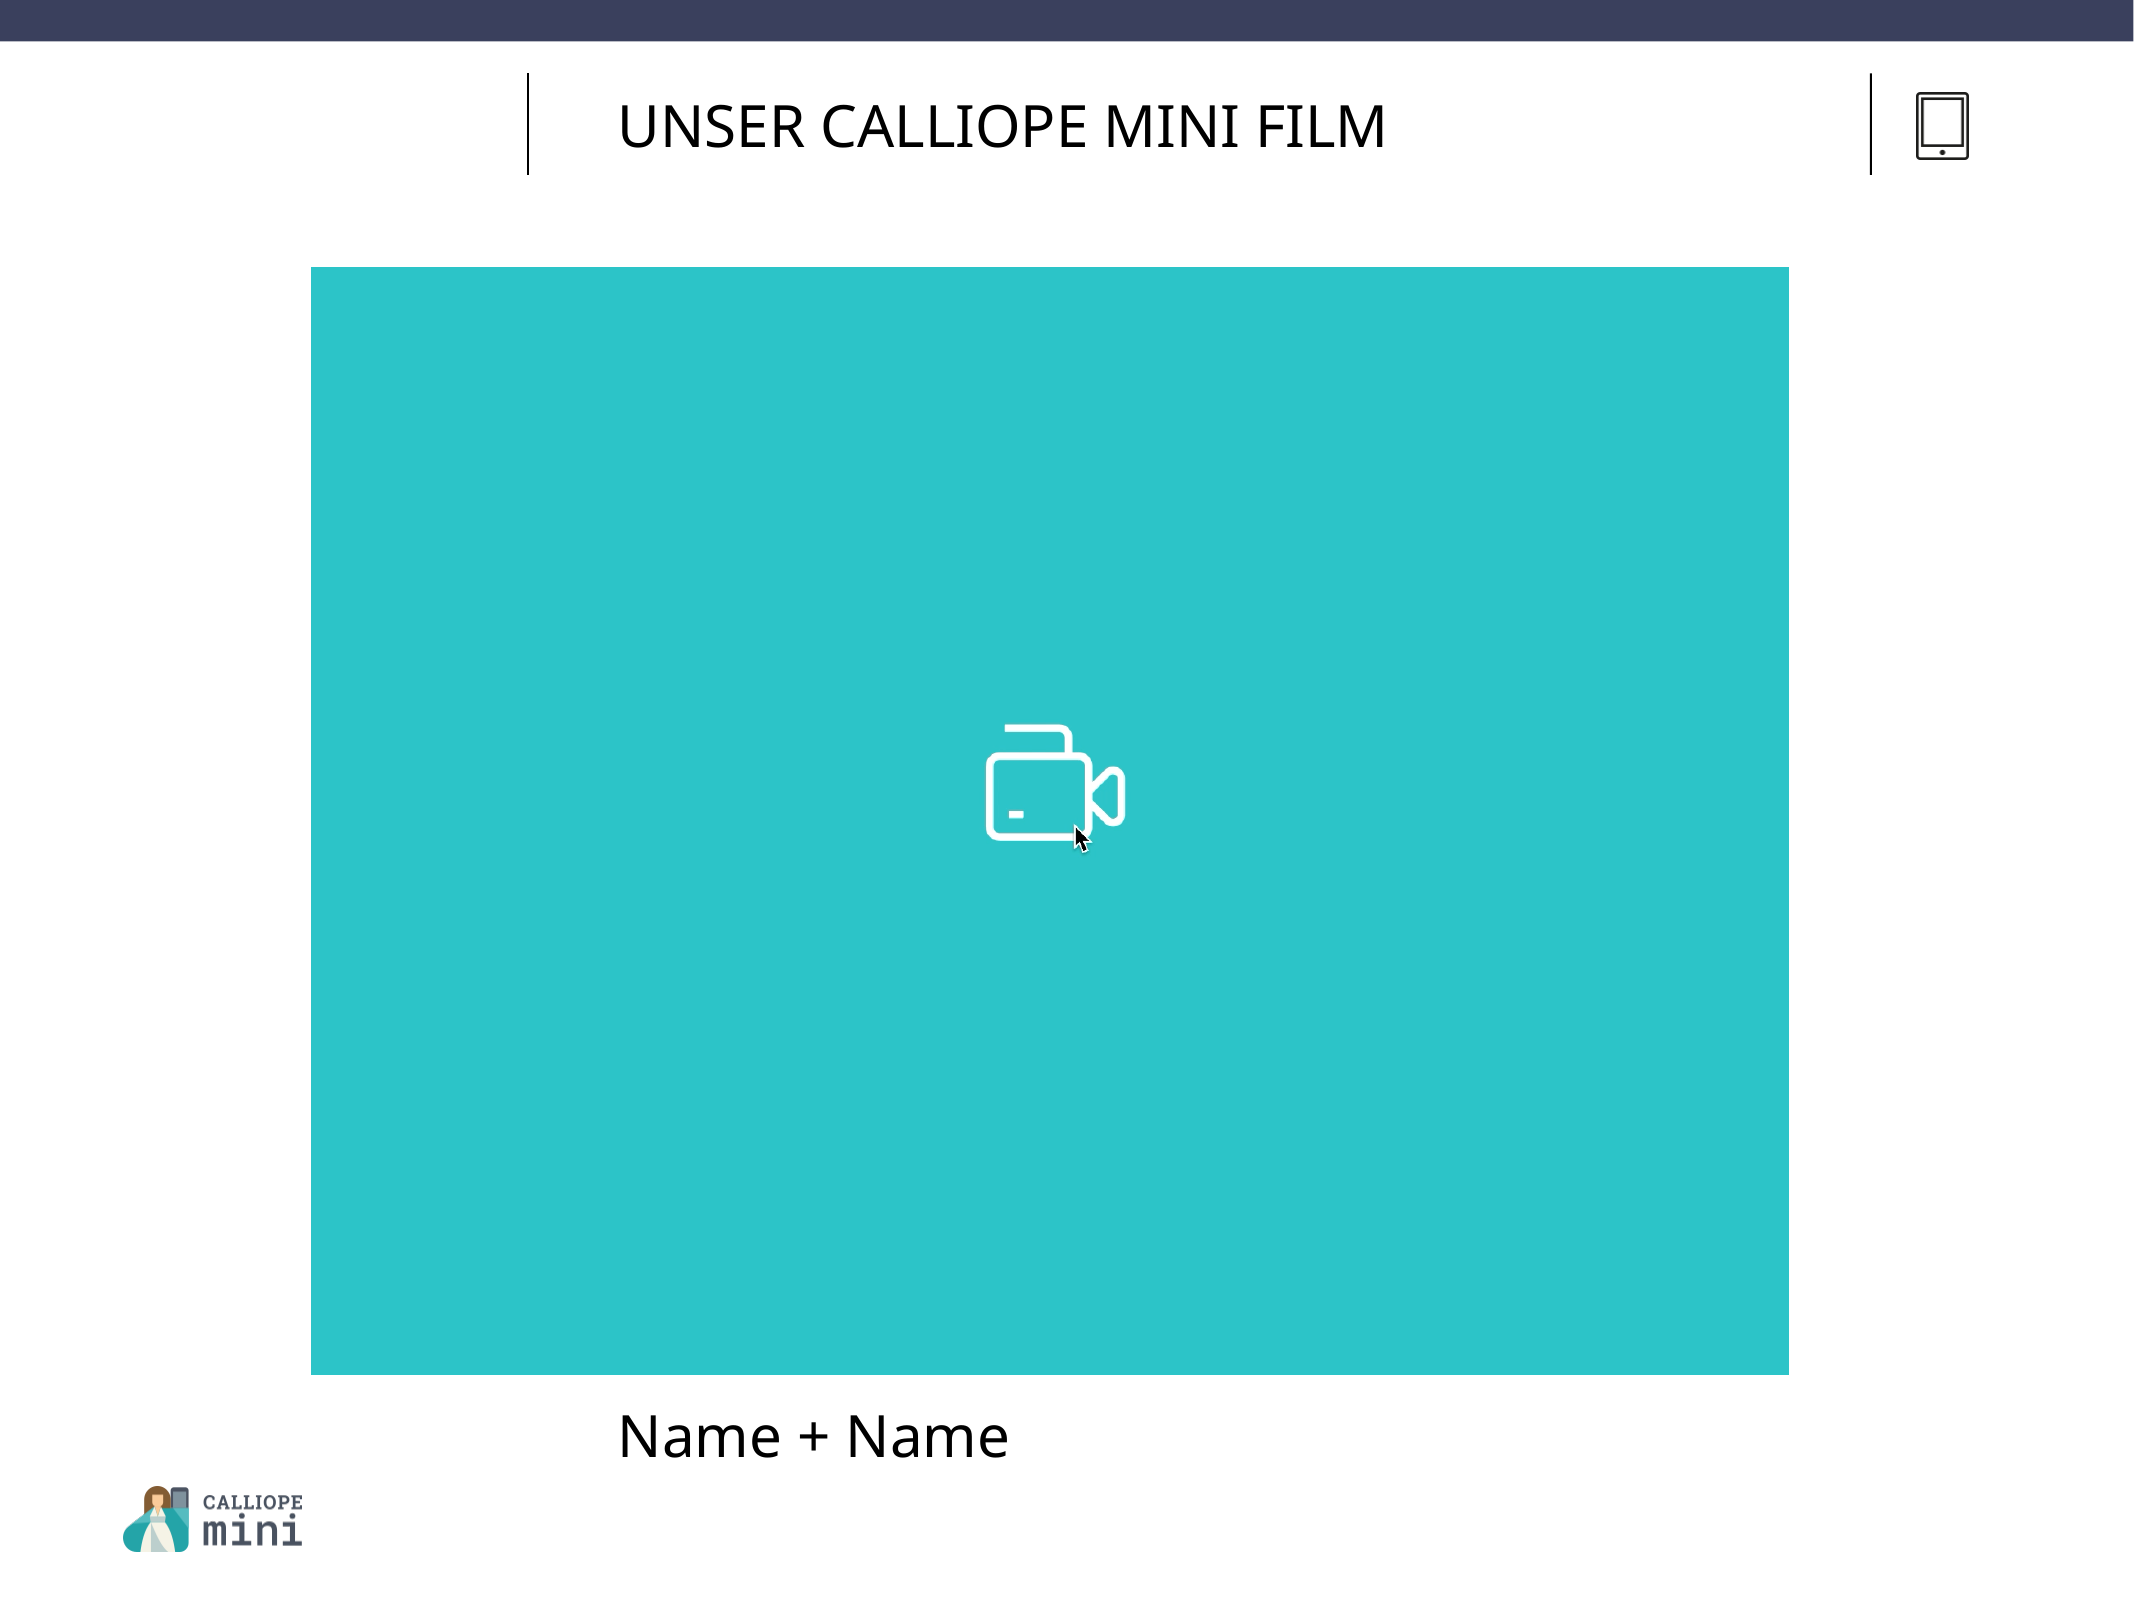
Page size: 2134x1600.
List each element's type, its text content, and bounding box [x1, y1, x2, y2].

list Unser Calliope mini Film [609, 80, 1775, 168]
picture [1916, 92, 1969, 160]
text_box Name + Name [609, 1390, 1774, 1478]
picture [123, 1486, 302, 1552]
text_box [310, 266, 1790, 1376]
